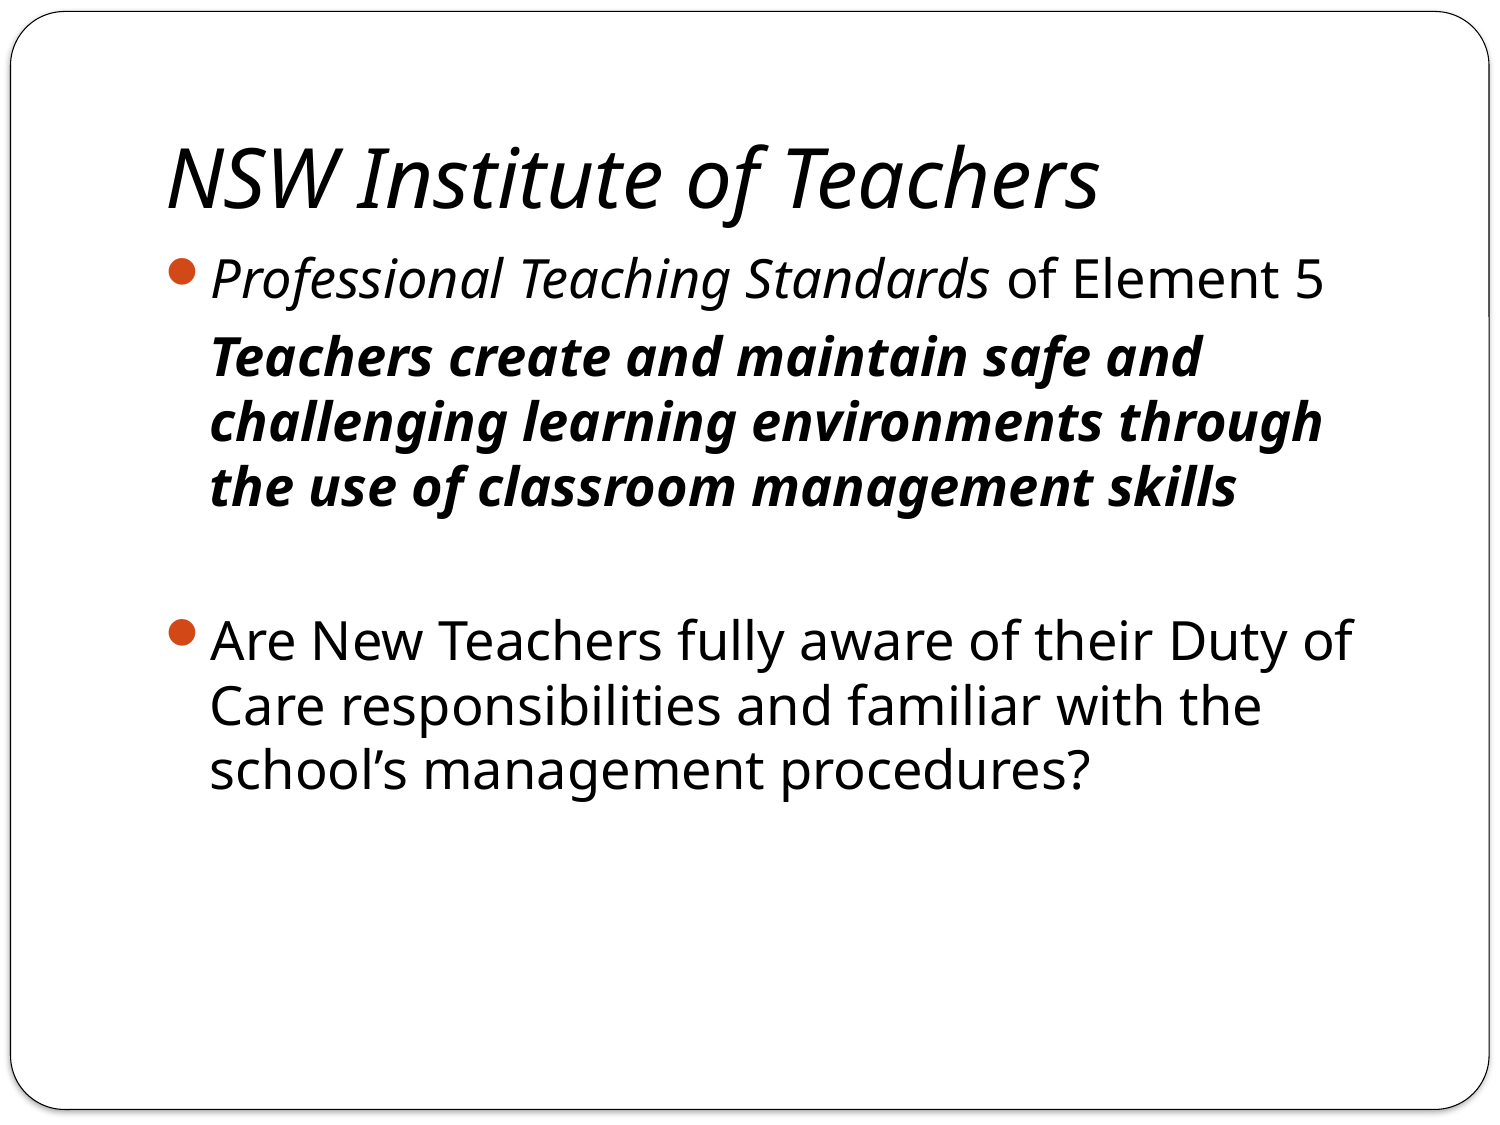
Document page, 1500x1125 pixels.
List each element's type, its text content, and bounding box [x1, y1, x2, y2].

list Professional Teaching Standards of Element 5 Teachers create and maintain safe and challenging learning environments through the use of classroom management skills Are New Teachers fully aware of their Duty of Care responsibilities and familiar with the school’s management procedures? [150, 237, 1425, 988]
title NSW Institute of Teachers [150, 45, 1425, 233]
